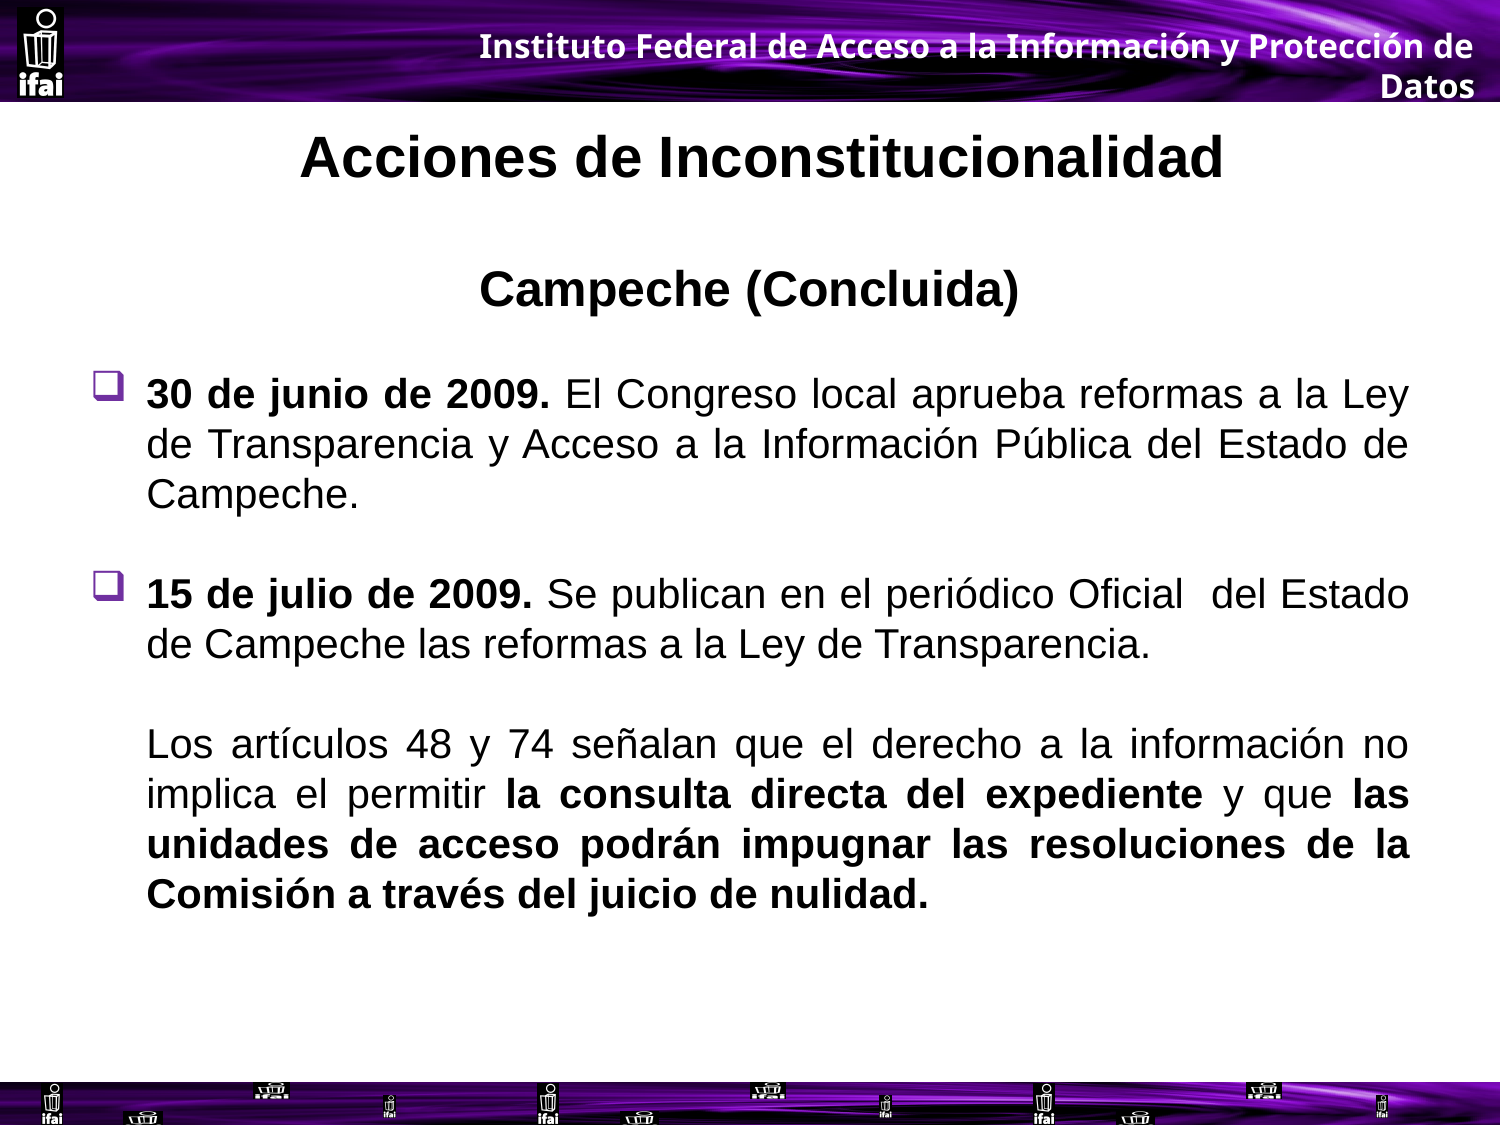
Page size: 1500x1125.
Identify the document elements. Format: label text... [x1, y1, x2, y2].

title Acciones de Inconstitucionalidad [268, 116, 1258, 193]
picture [0, 0, 1500, 102]
picture [0, 1082, 1500, 1125]
list Campeche (Concluida) 30 de junio de 2009. El Congreso local aprueba reformas a la Ley de Transparencia y Acceso a la Información Pública del Estado de Campeche. 15 de julio de 2009. Se publican en el periódico Oficial del Estado de Campeche las reformas a la Ley de Transparencia. Los artículos 48 y 74 señalan que el derecho a la información no implica el permitir la consulta directa del expediente y que las unidades de acceso podrán impugnar las resoluciones de la Comisión a través del juicio de nulidad. [74, 249, 1426, 993]
